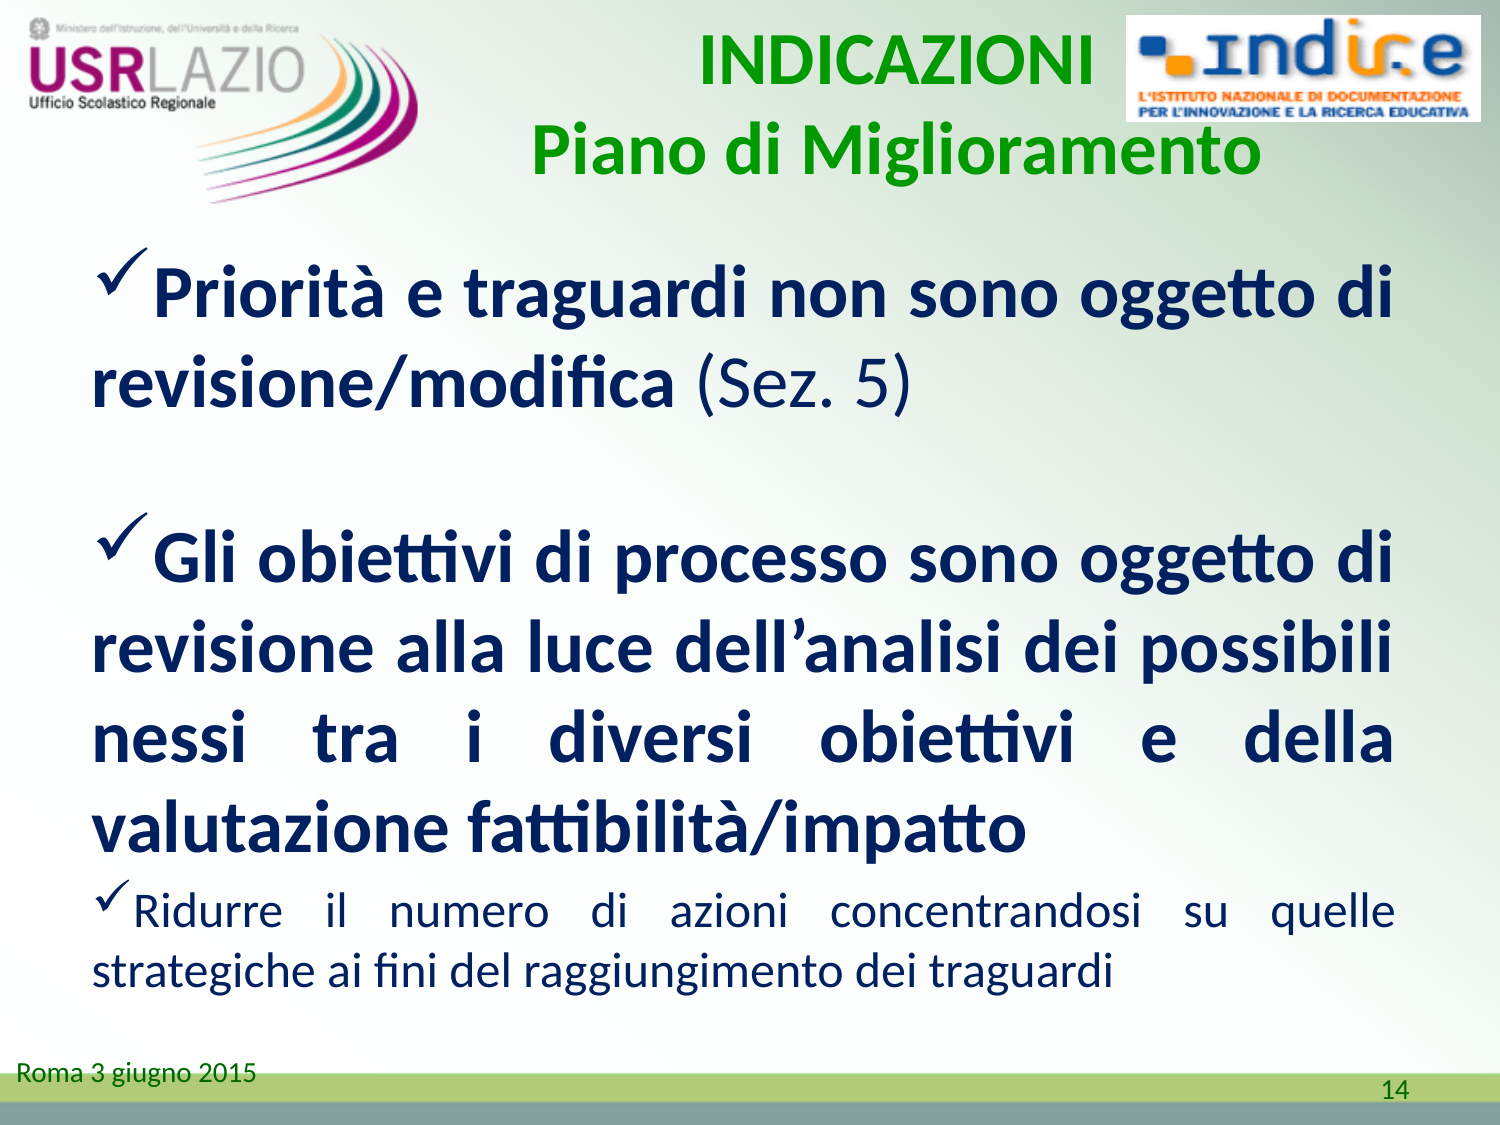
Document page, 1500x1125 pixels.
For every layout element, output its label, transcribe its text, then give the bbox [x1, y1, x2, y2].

title INDICAZIONI Piano di Miglioramento [383, 23, 1412, 176]
picture [0, 0, 1500, 1125]
slide_number 14 [1074, 1057, 1425, 1118]
subtitle Priorità e traguardi non sono oggetto di revisione/modifica (Sez. 5) Gli obiettivi di processo sono oggetto di revisione alla luce dell’analisi dei possibili nessi tra i diversi obiettivi e della valutazione fattibilità/impatto Ridurre il numero di azioni concentrandosi su quelle strategiche ai fini del raggiungimento dei traguardi [76, 234, 1412, 1012]
footer Roma 3 giugno 2015 [0, 1058, 475, 1119]
